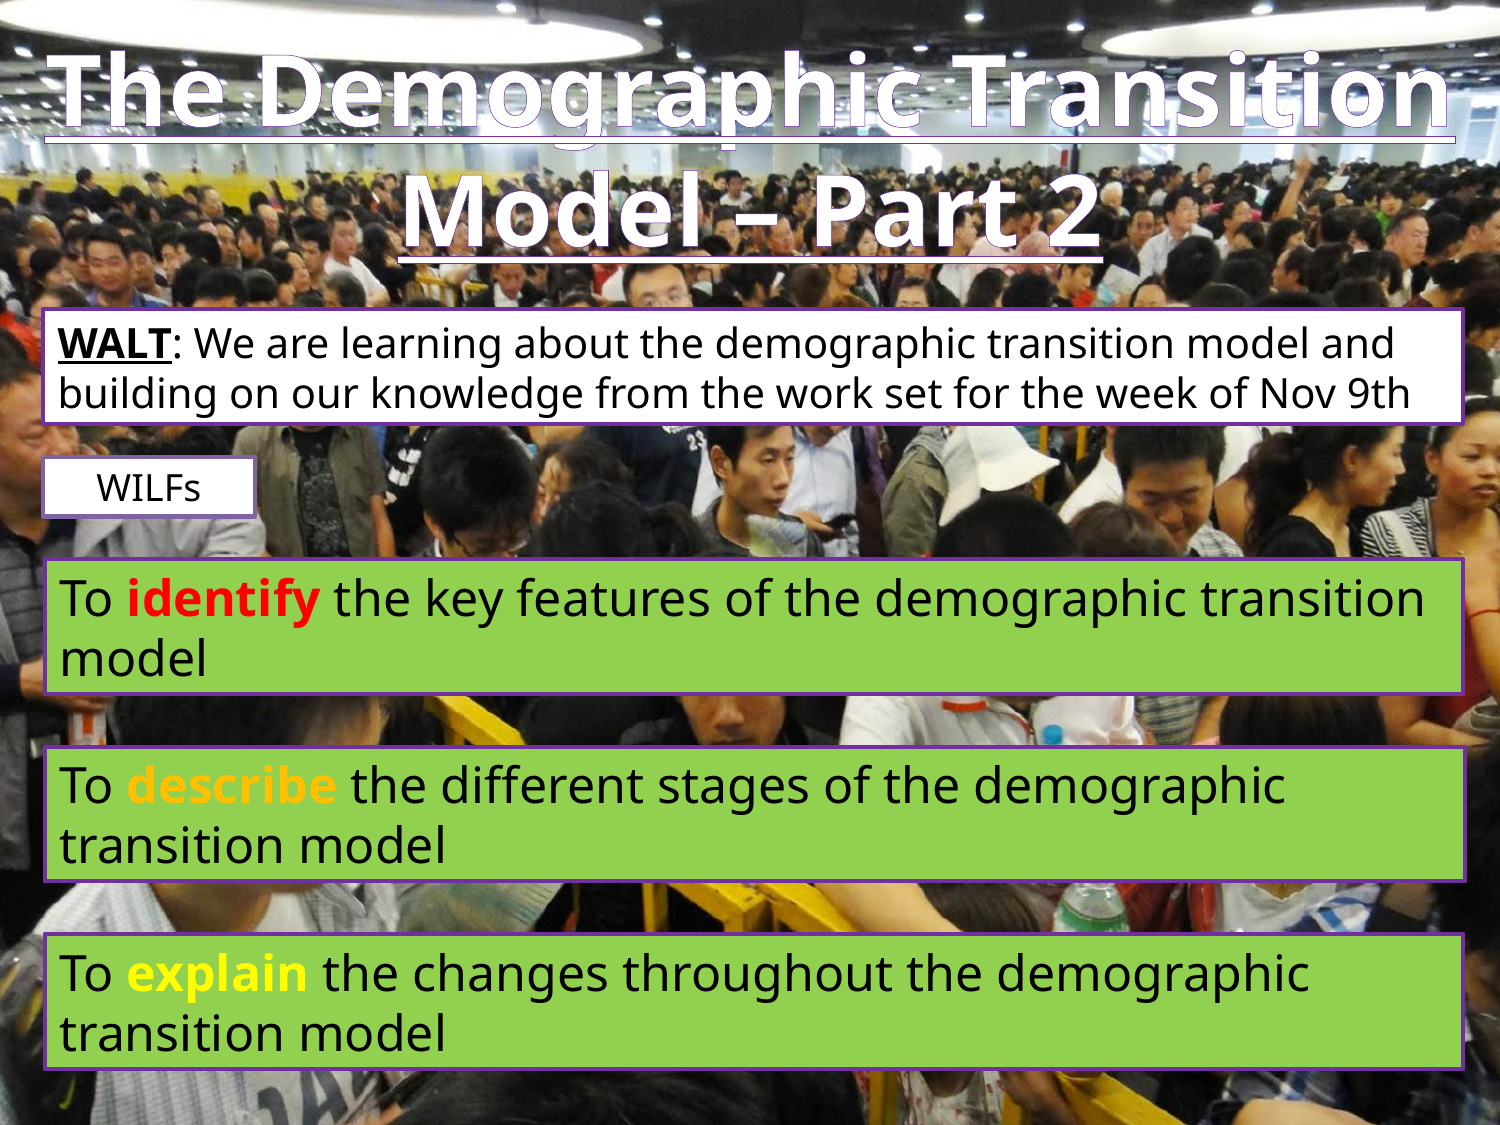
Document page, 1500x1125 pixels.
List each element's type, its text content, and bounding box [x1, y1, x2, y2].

text_box The Demographic Transition Model – Part 2 [17, 19, 1483, 274]
picture [0, 0, 1500, 1125]
text_box To describe the different stages of the demographic transition model [43, 745, 1467, 883]
text_box WILFs [41, 455, 257, 519]
text_box To explain the changes throughout the demographic transition model [43, 932, 1465, 1071]
text_box WALT: We are learning about the demographic transition model and building on our knowledge from the work set for the week of Nov 9th [41, 307, 1465, 426]
text_box To identify the key features of the demographic transition model [43, 557, 1465, 696]
